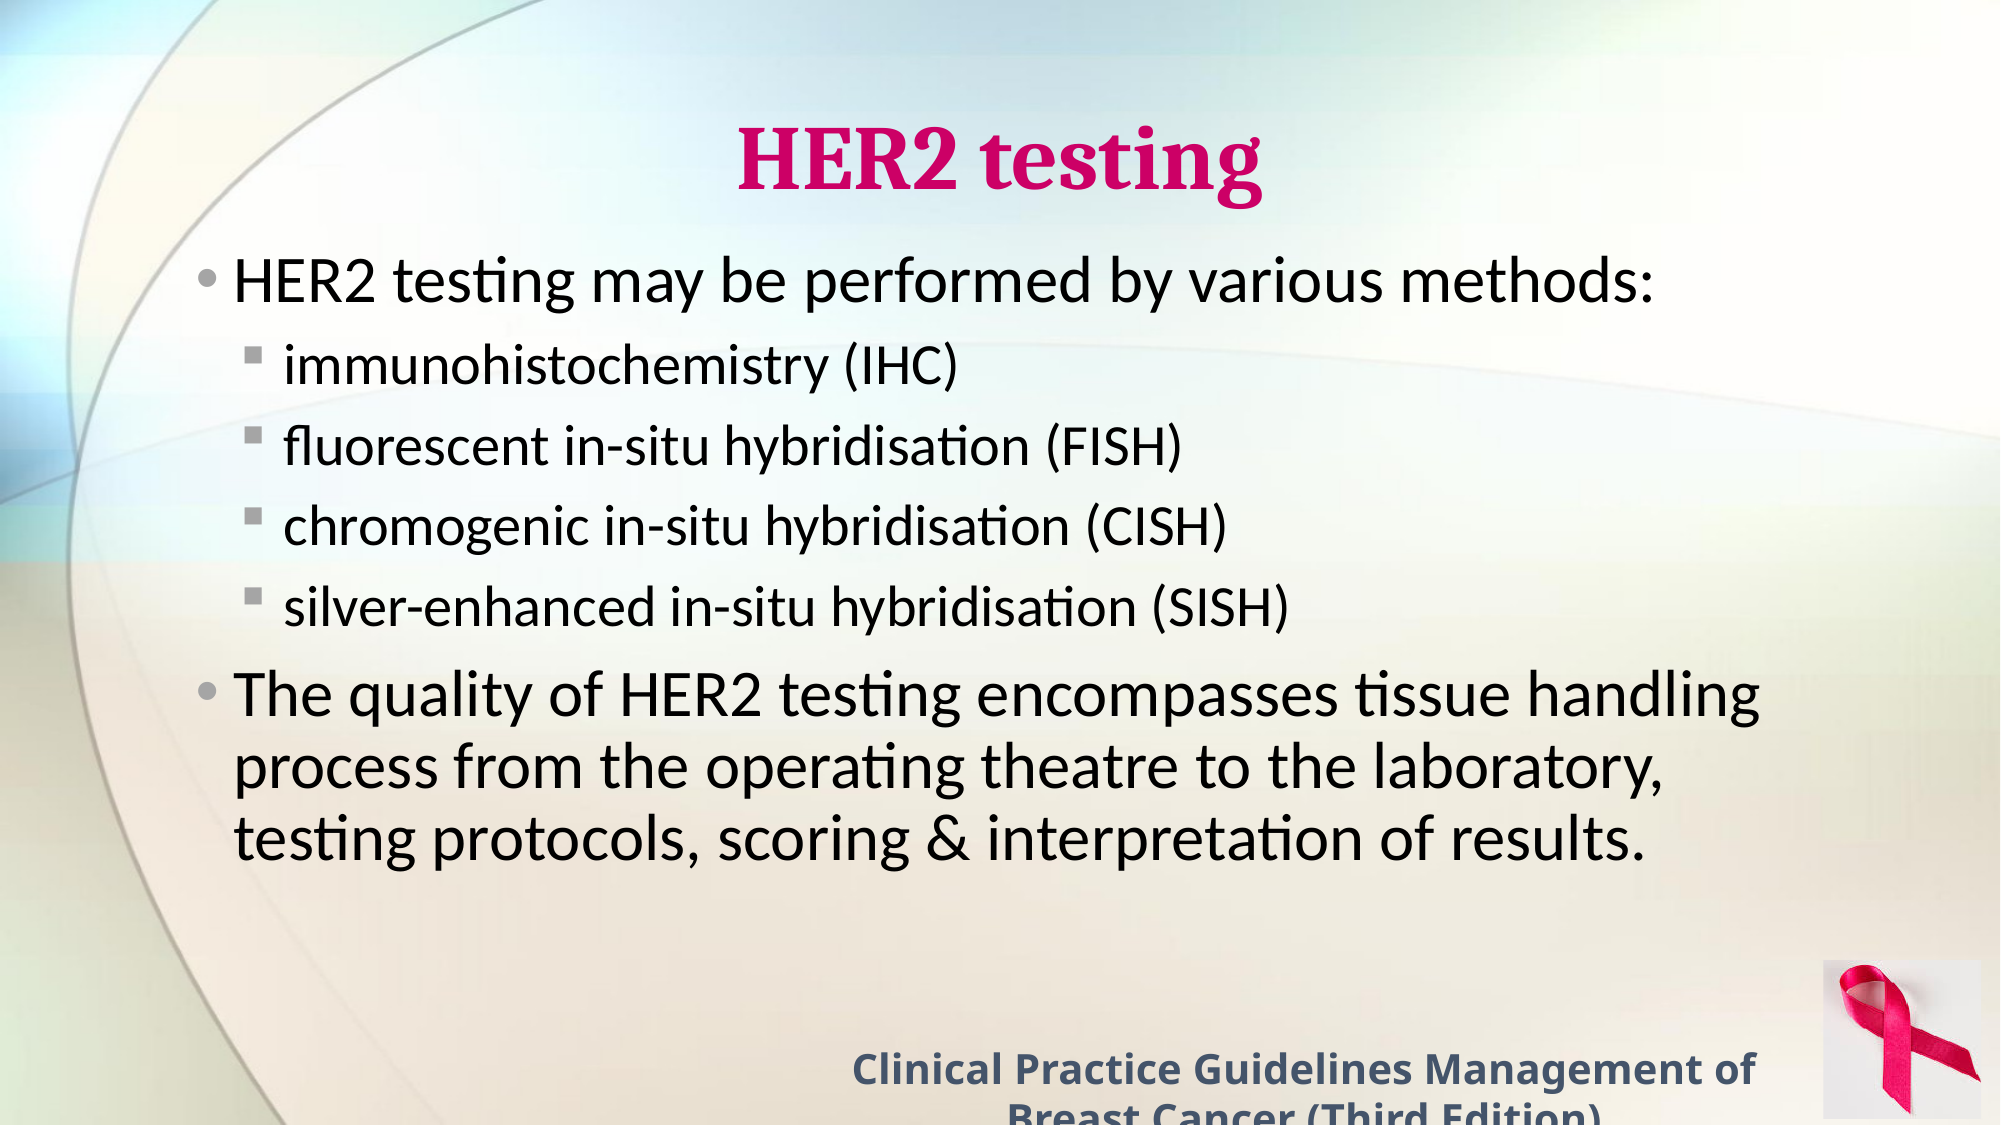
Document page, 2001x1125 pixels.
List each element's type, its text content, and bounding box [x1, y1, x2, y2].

picture [0, 0, 2001, 1125]
list HER2 testing may be performed by various methods: immunohistochemistry (IHC) fluorescent in-situ hybridisation (FISH) chromogenic in-situ hybridisation (CISH) silver-enhanced in-situ hybridisation (SISH) The quality of HER2 testing encompasses tissue handling process from the operating theatre to the laboratory, testing protocols, scoring & interpretation of results. [180, 237, 1824, 975]
text_box Clinical Practice Guidelines Management of Breast Cancer (Third Edition) [788, 1035, 1820, 1125]
text_box HER2 testing [249, 41, 1750, 263]
